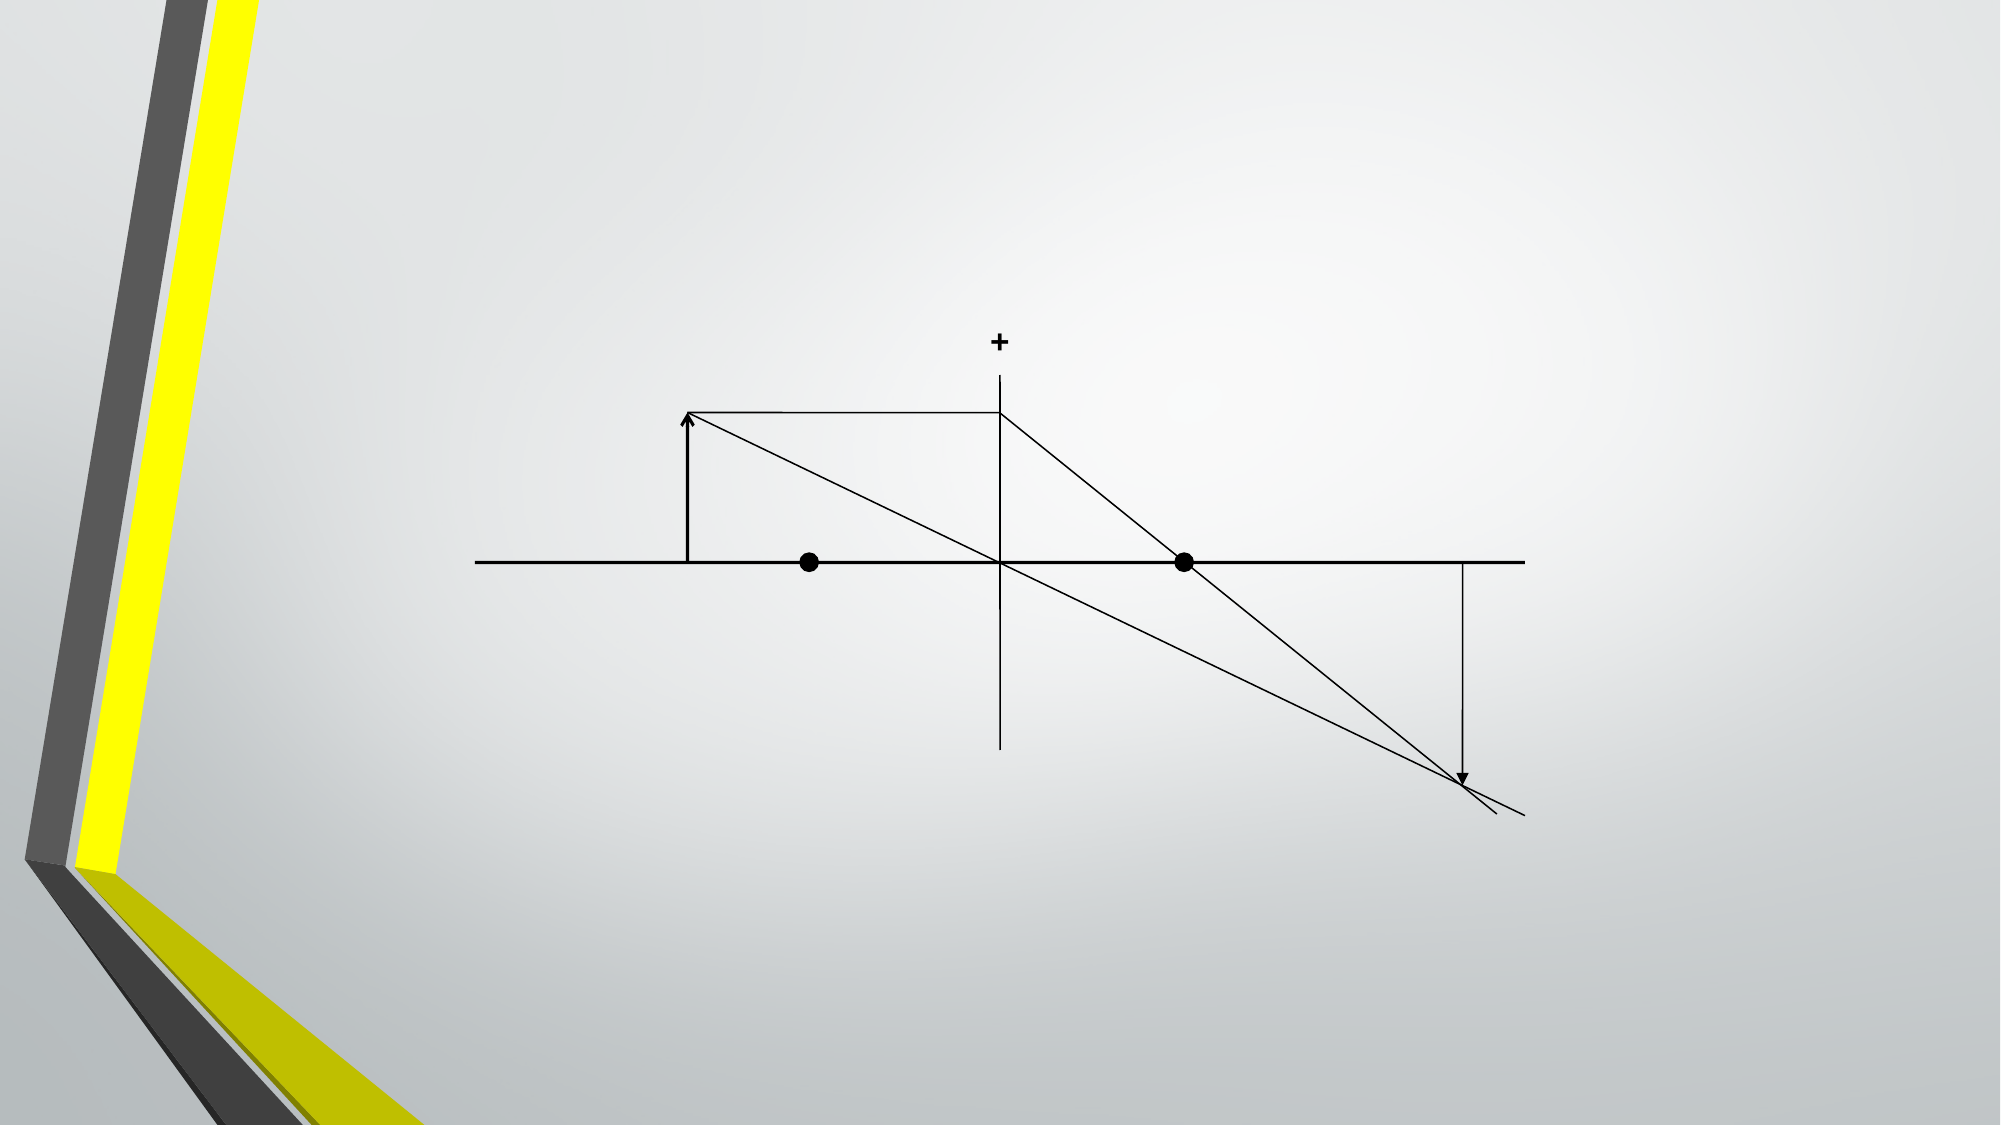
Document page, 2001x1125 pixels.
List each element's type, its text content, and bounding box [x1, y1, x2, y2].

text_box + [975, 312, 1025, 368]
text_box [800, 553, 819, 572]
text_box [1456, 562, 1469, 786]
text_box [1175, 553, 1194, 572]
